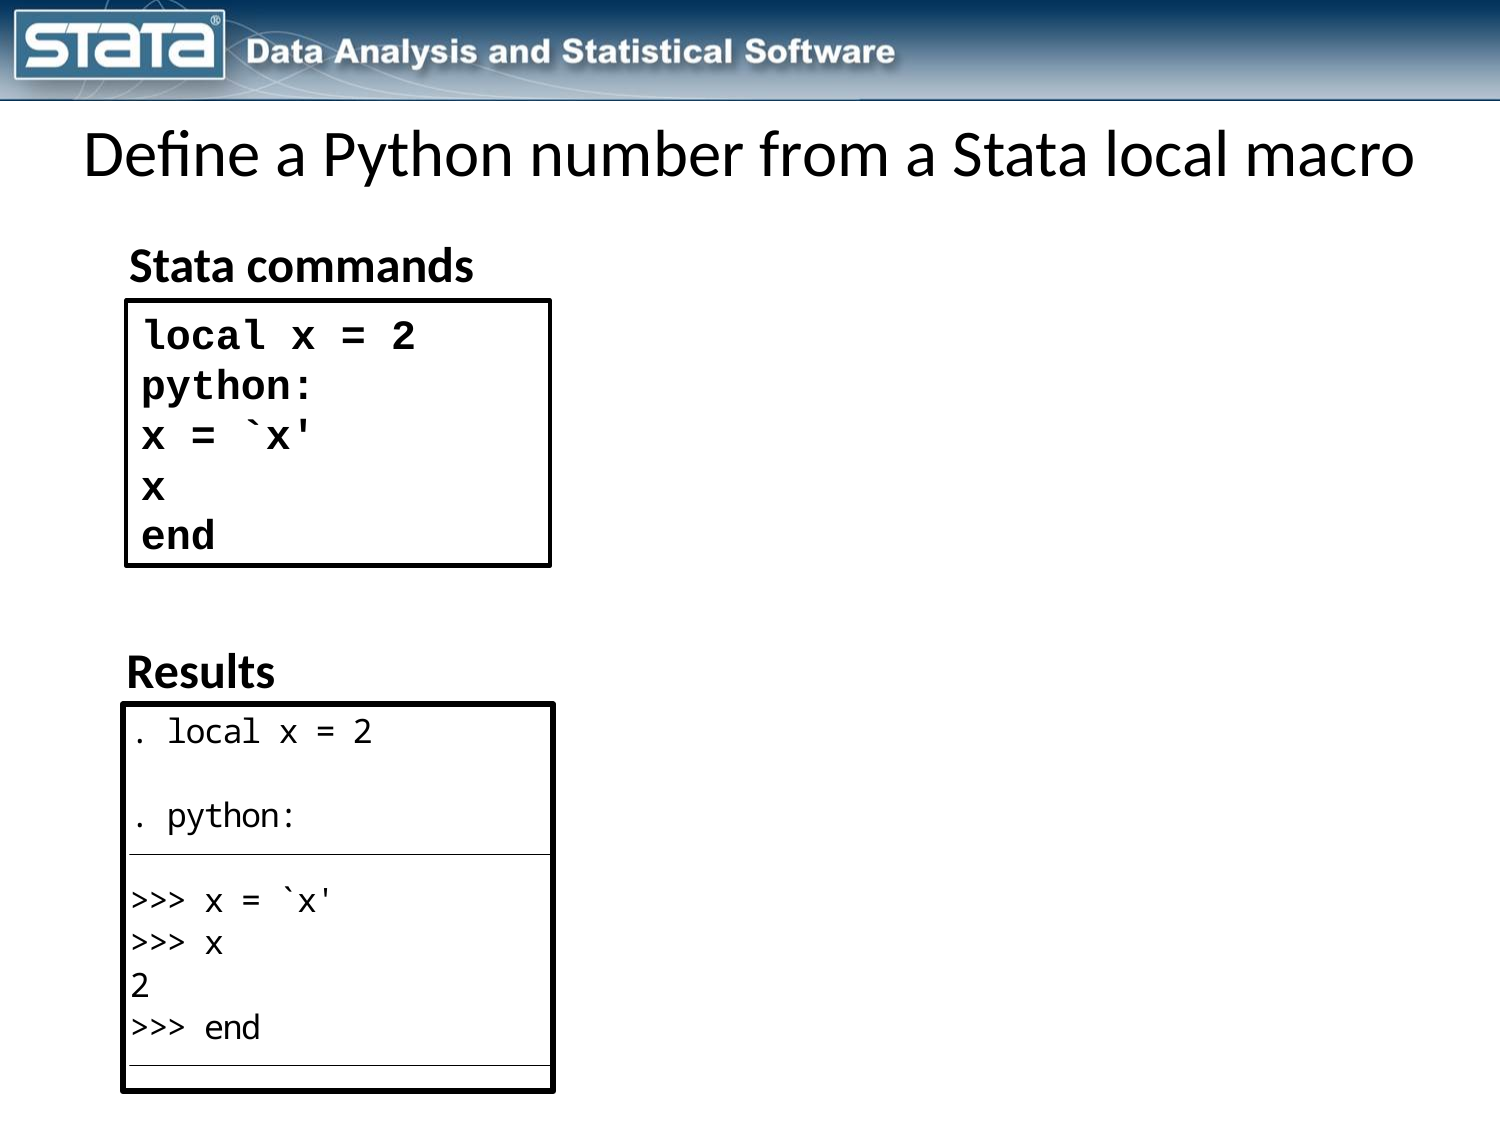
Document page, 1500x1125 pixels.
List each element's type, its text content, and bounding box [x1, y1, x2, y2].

title Define a Python number from a Stata local macro [0, 99, 1500, 200]
picture [0, 0, 1500, 99]
text_box local x = 2 python: x = `x' x end [126, 300, 550, 566]
text_box Results [111, 631, 291, 706]
picture [125, 707, 551, 1089]
text_box Stata commands [114, 225, 490, 300]
